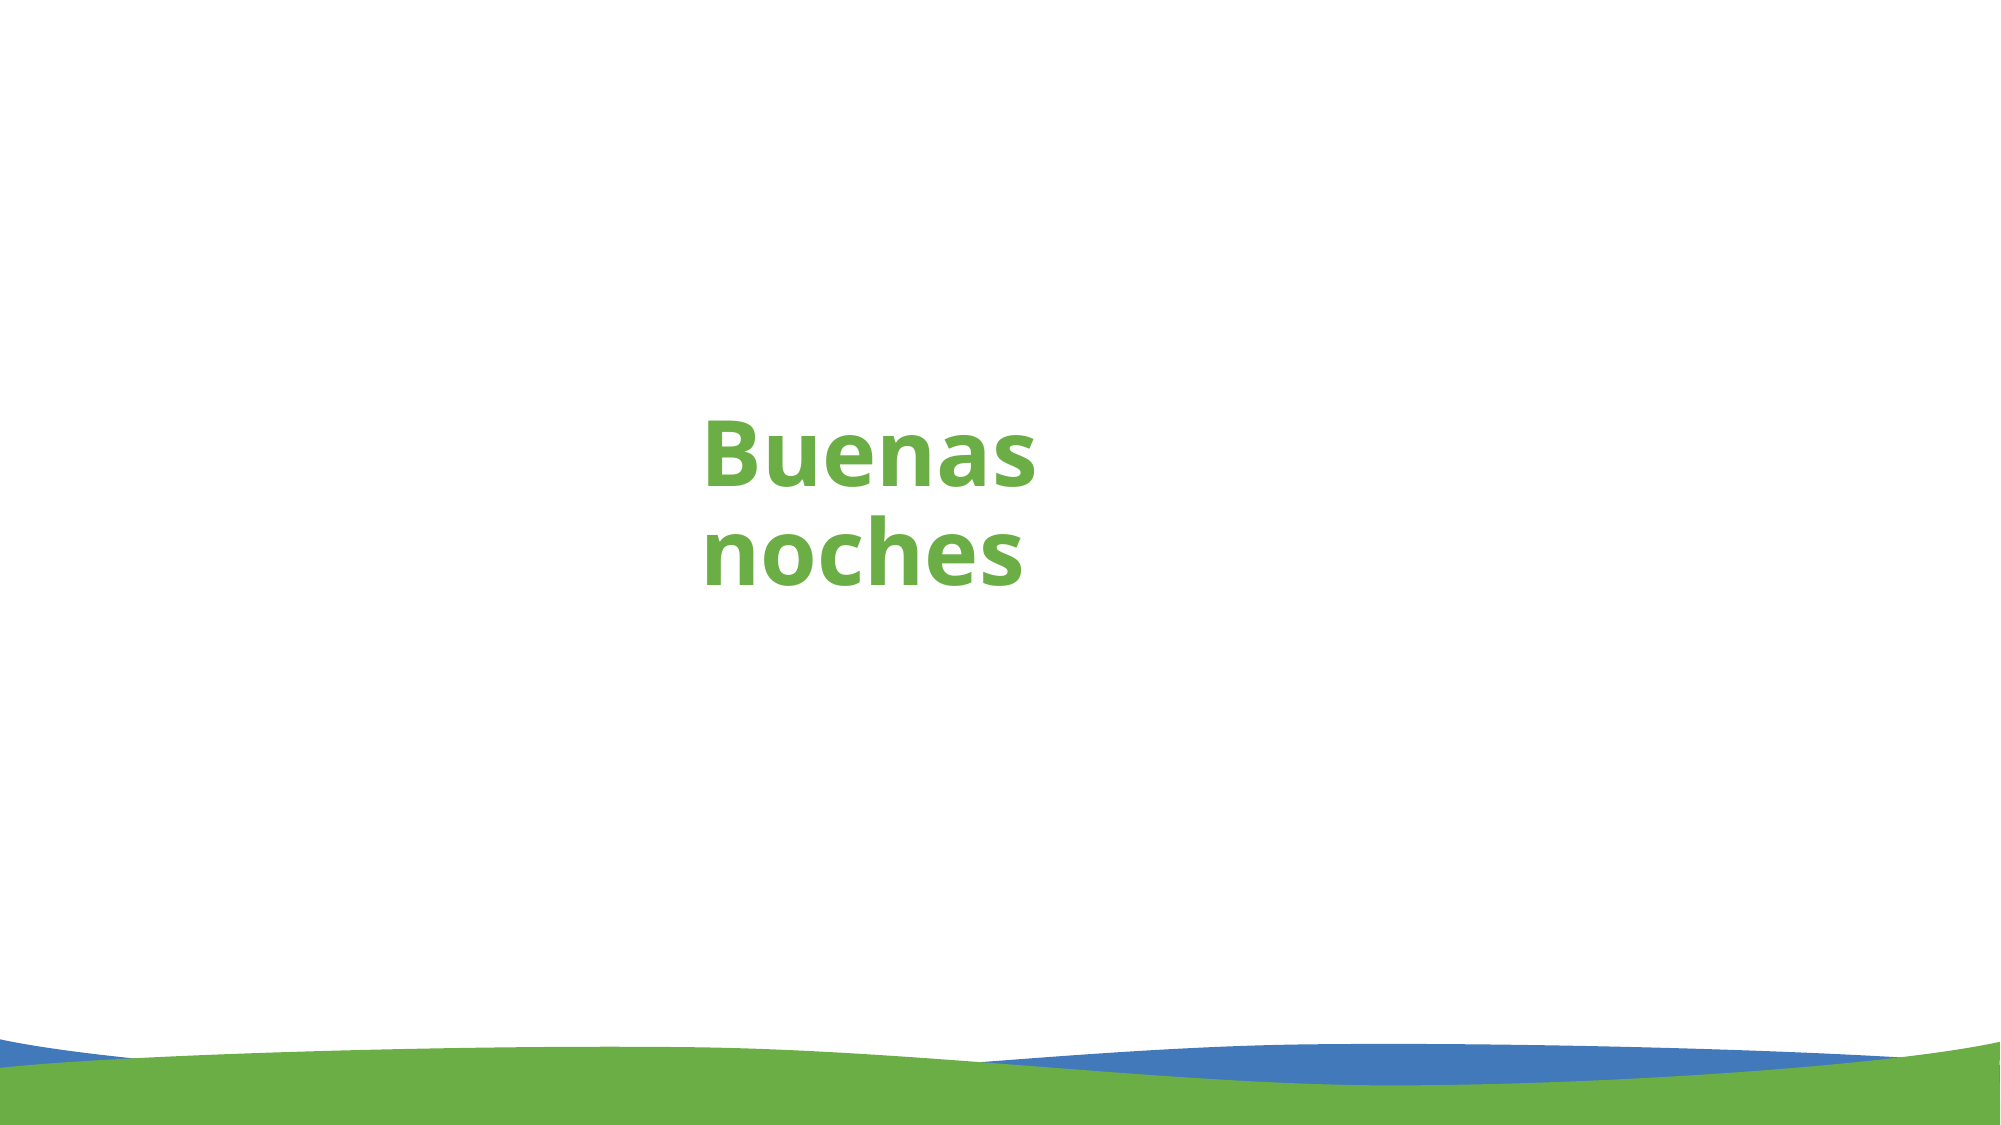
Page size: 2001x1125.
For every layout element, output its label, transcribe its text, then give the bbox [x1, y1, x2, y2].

title Buenas noches [685, 397, 1348, 615]
